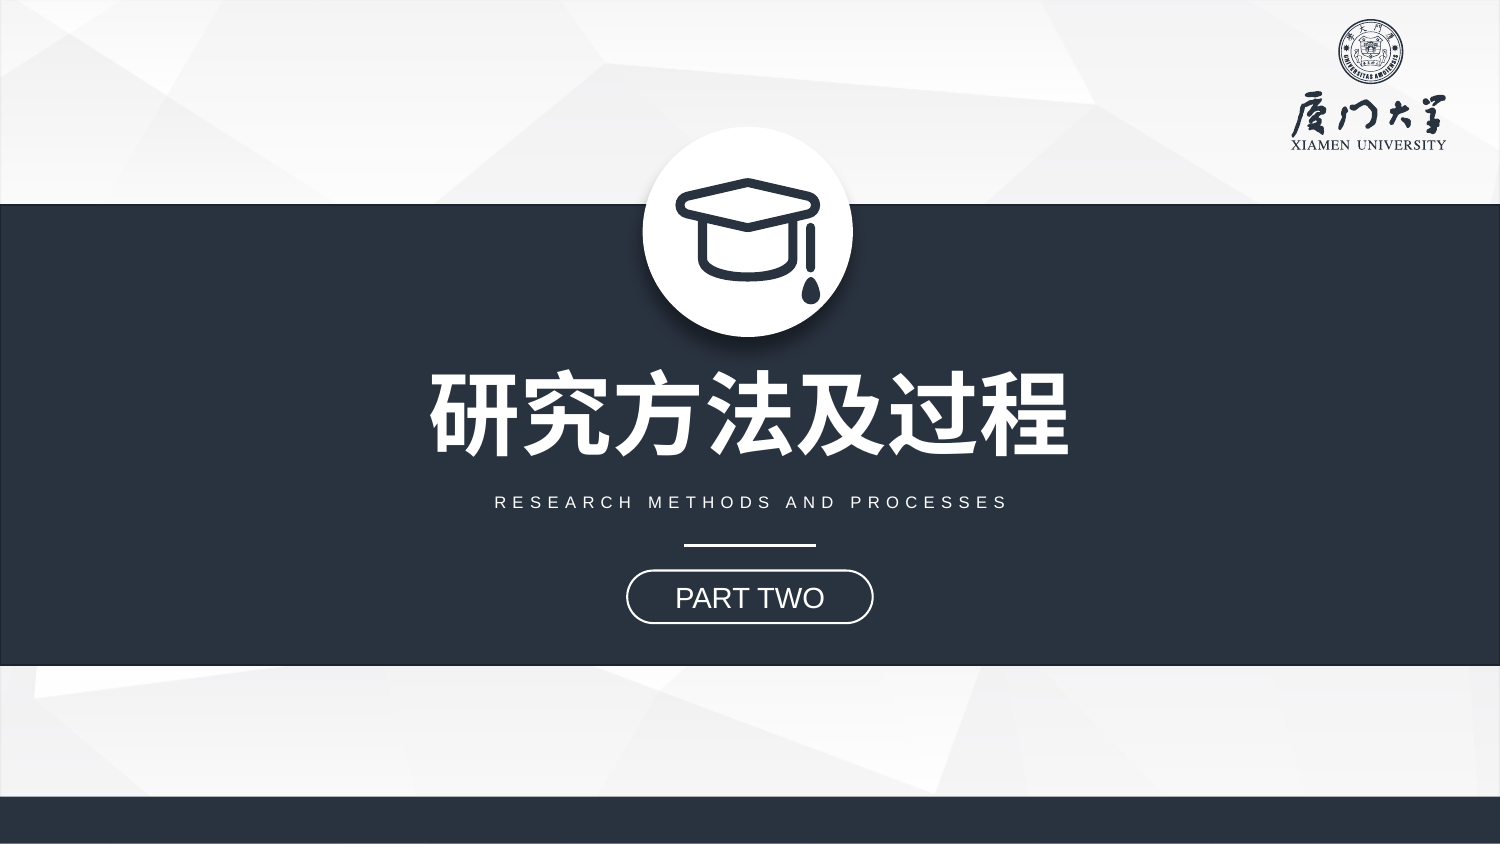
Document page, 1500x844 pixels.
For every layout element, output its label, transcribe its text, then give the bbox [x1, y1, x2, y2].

text_box RESEARCH METHODS AND PROCESSES [479, 484, 1021, 520]
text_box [675, 178, 821, 305]
text_box PART TWO [626, 569, 874, 625]
picture [0, 666, 1500, 796]
picture [0, 0, 1500, 204]
text_box [641, 125, 854, 339]
text_box 研究方法及过程 [414, 349, 1086, 475]
text_box [0, 204, 1500, 666]
